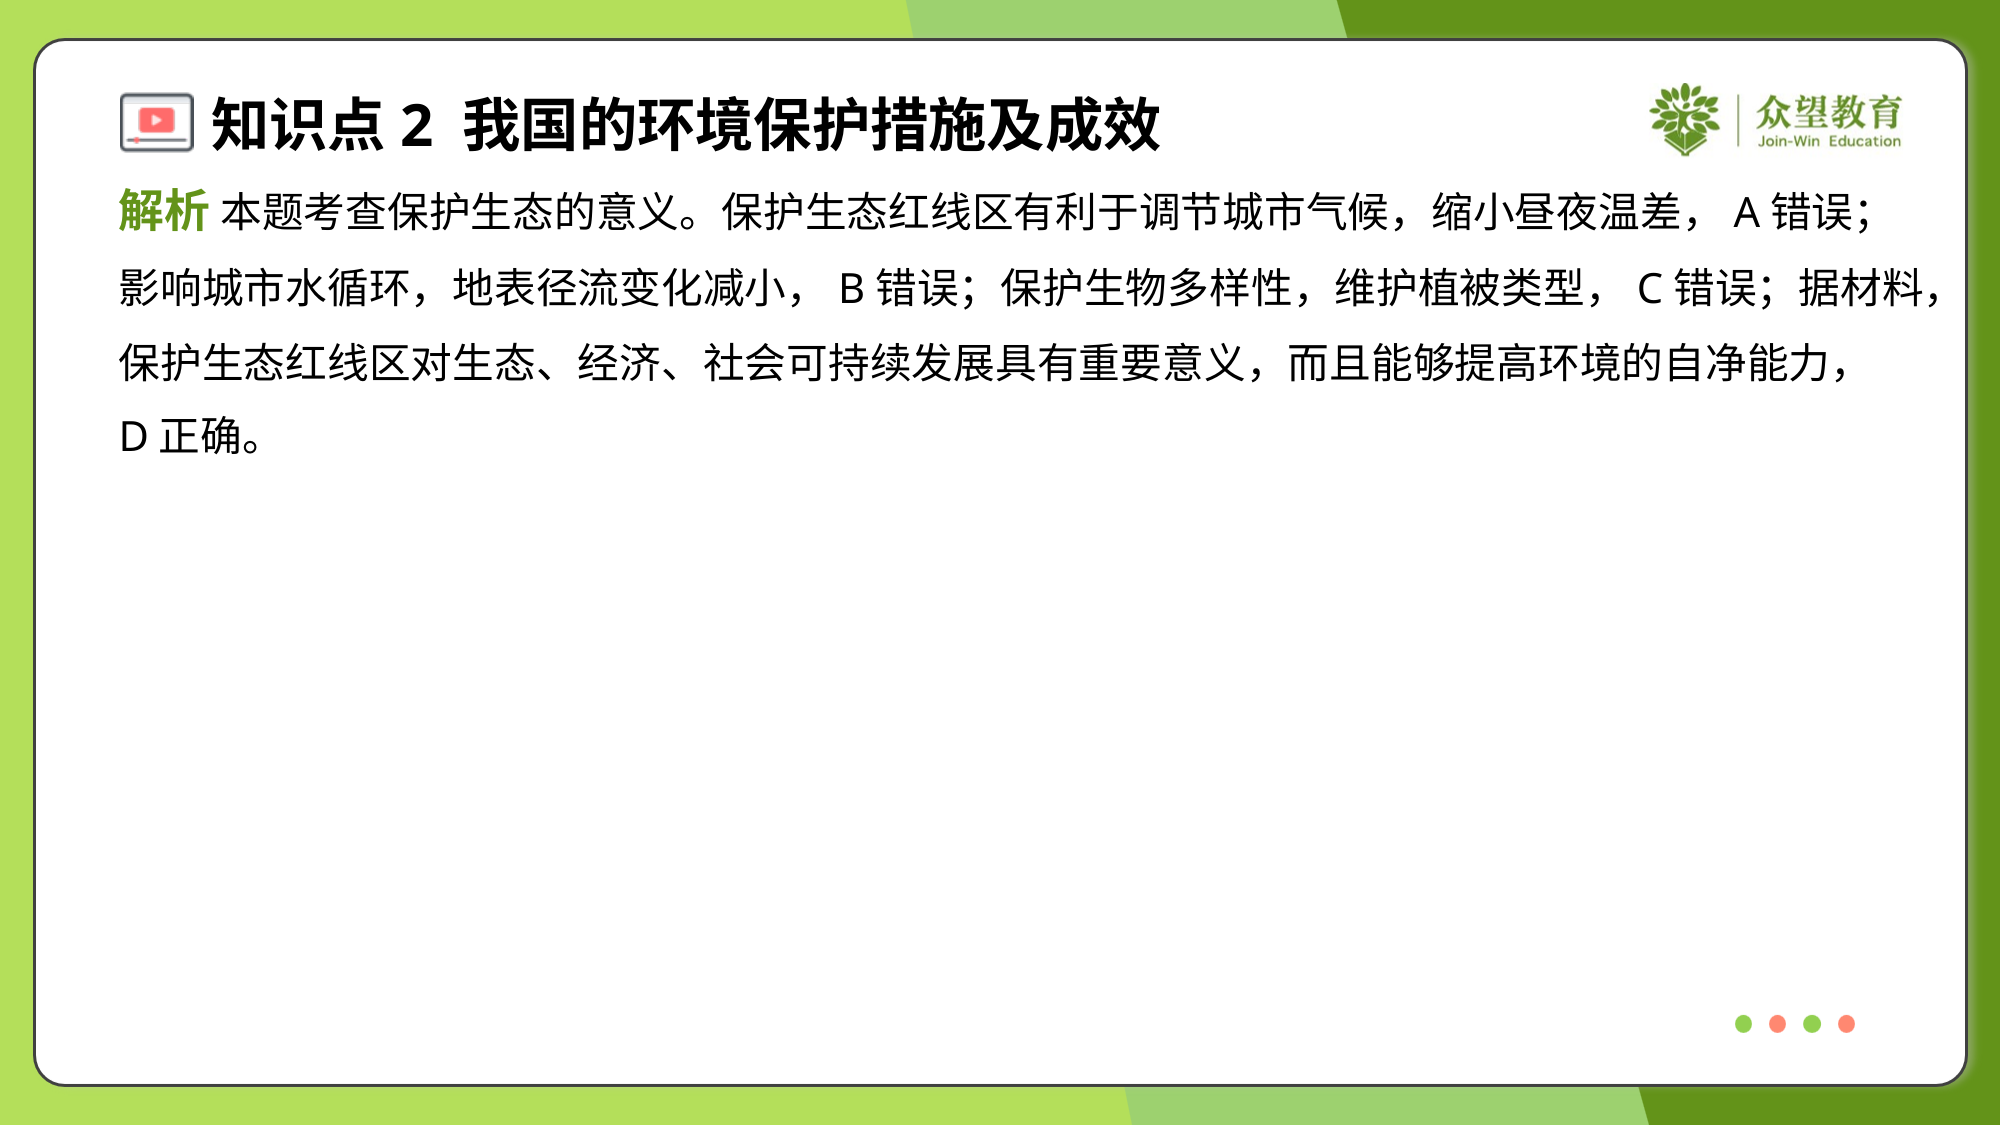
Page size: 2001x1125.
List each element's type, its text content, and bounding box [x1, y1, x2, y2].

text_box 解析 本题考查保护生态的意义。保护生态红线区有利于调节城市气候，缩小昼夜温差，A错误； 影响城市水循环，地表径流变化减小，B错误；保护生物多样性，维护植被类型，C错误；据材料， 保护生态红线区对生态、经济、社会可持续发展具有重要意义，而且能够提高环境的自净能力， D正确。 [118, 159, 1883, 452]
picture [0, 0, 2000, 1125]
